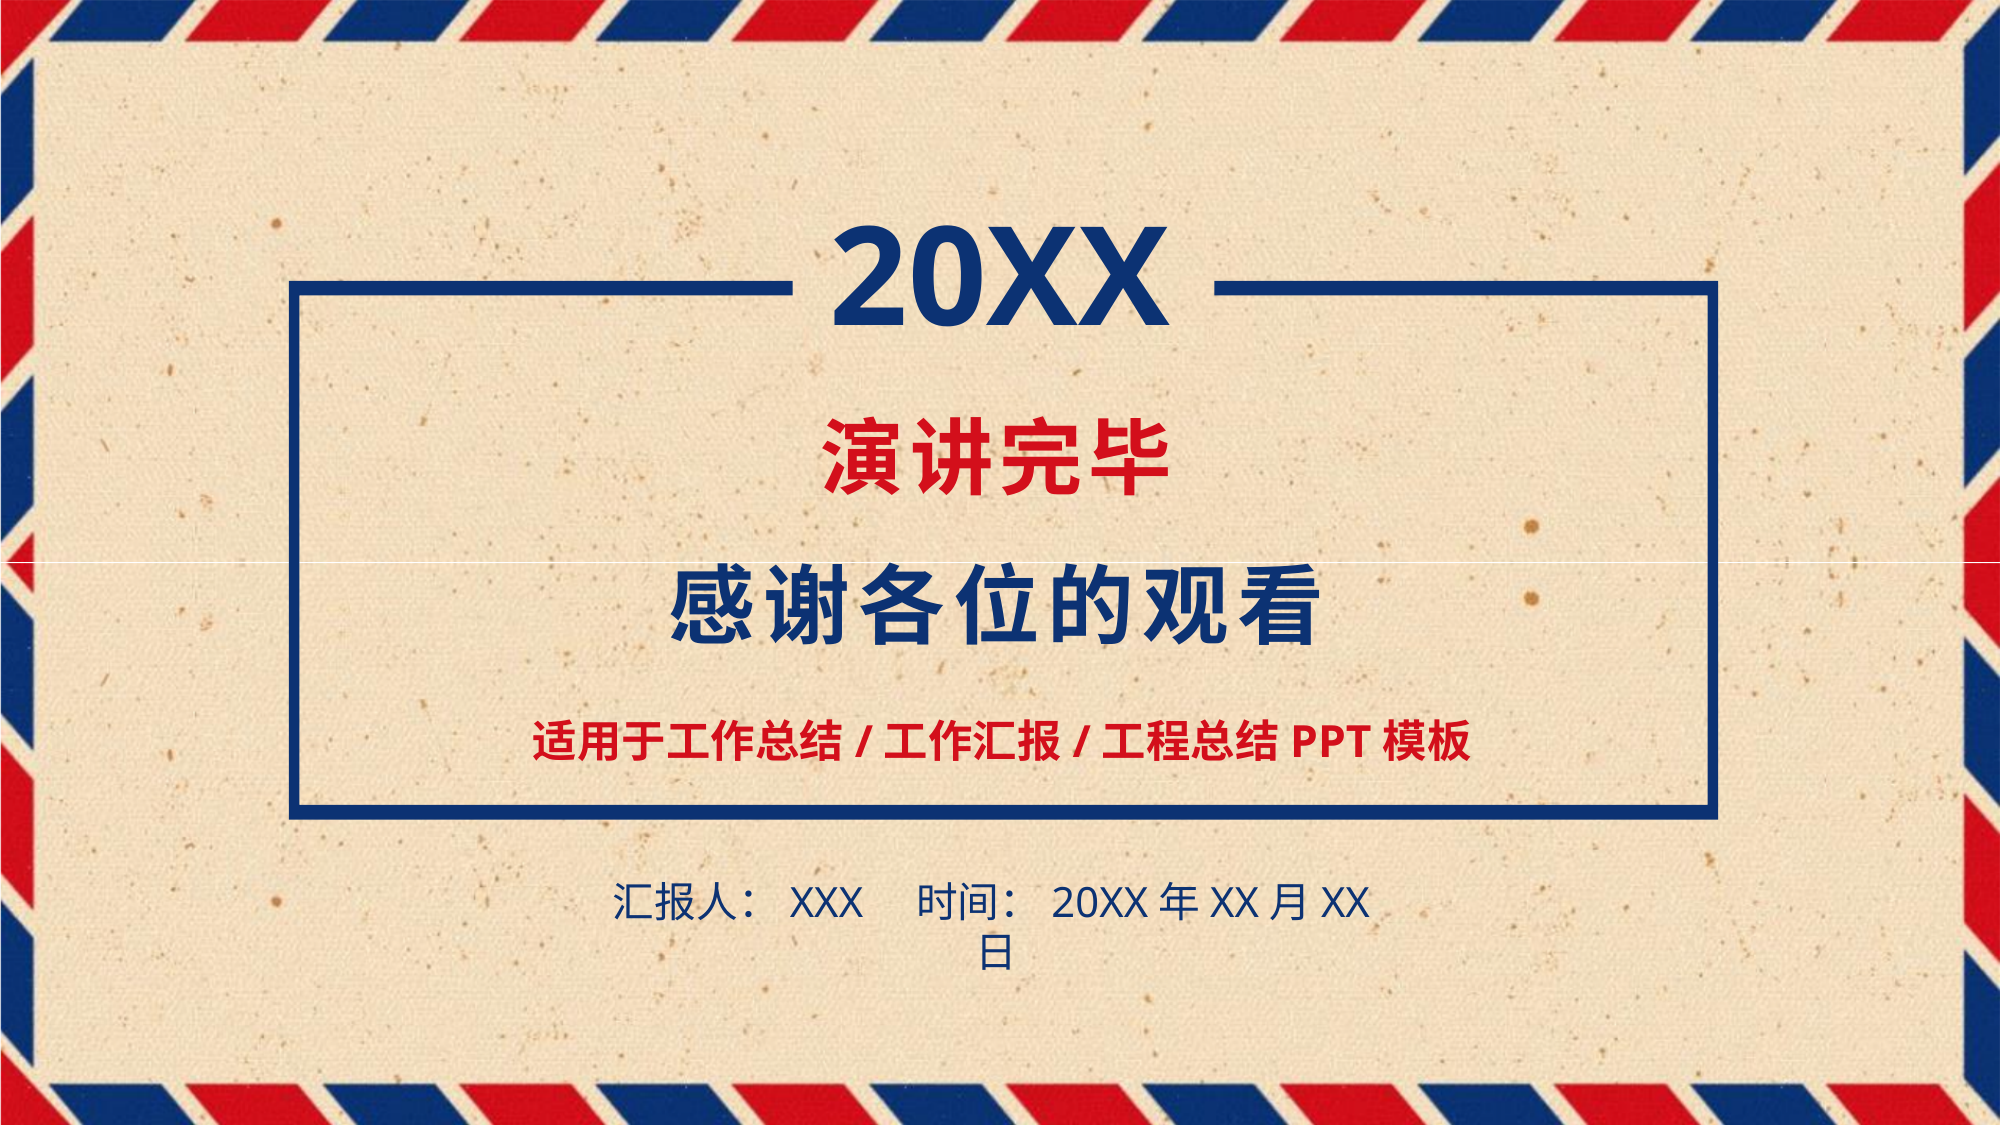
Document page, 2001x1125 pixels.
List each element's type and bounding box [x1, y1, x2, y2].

text_box [0, 0, 2000, 1125]
text_box [281, 180, 1719, 935]
